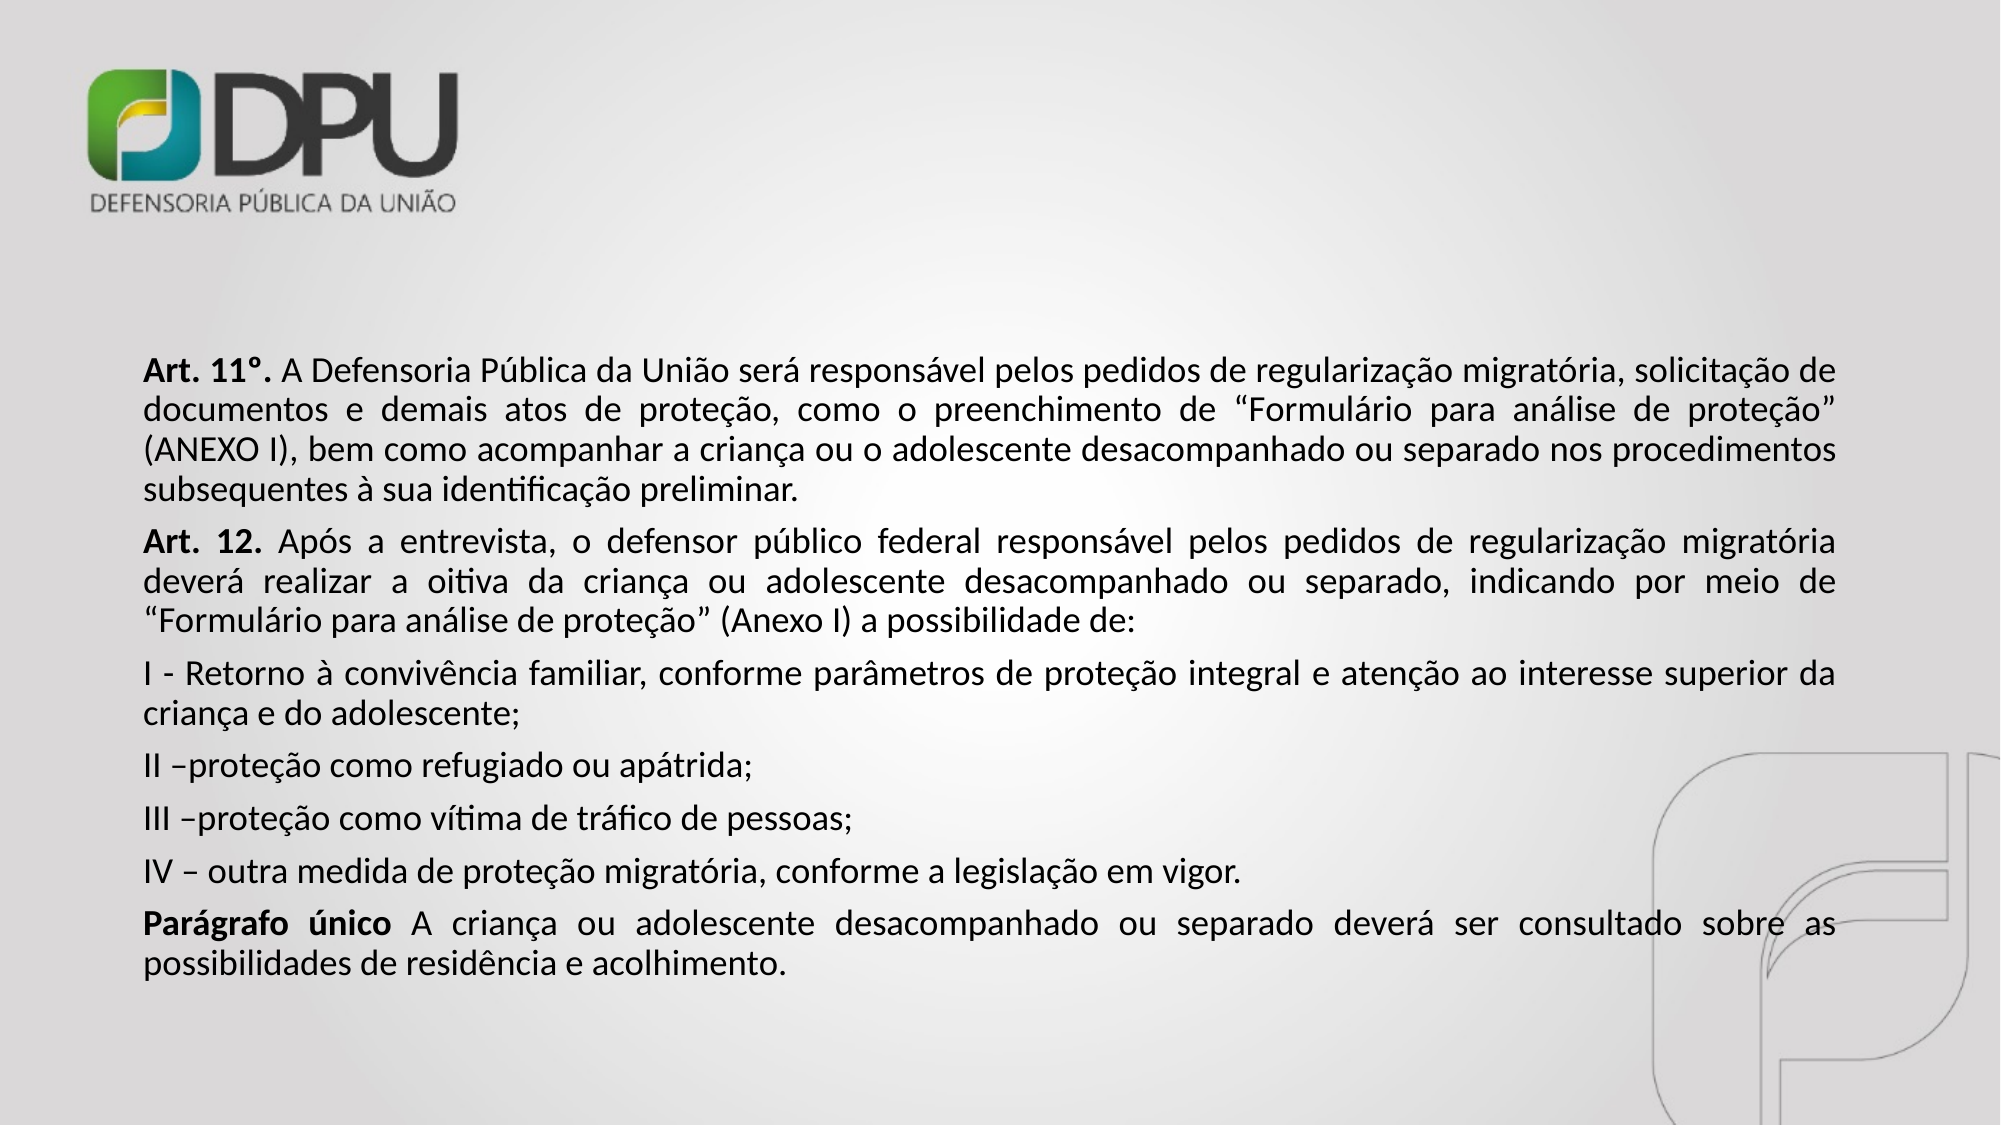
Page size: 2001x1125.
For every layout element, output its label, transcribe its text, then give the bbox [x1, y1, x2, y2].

picture [0, 0, 2001, 1125]
list Art. 11º. A Defensoria Pública da União será responsável pelos pedidos de regularização migratória, solicitação de documentos e demais atos de proteção, como o preenchimento de “Formulário para análise de proteção” (ANEXO I), bem como acompanhar a criança ou o adolescente desacompanhado ou separado nos procedimentos subsequentes à sua identificação preliminar. Art. 12. Após a entrevista, o defensor público federal responsável pelos pedidos de regularização migratória deverá realizar a oitiva da criança ou adolescente desacompanhado ou separado, indicando por meio de “Formulário para análise de proteção” (Anexo I) a possibilidade de: I - Retorno à convivência familiar, conforme parâmetros de proteção integral e atenção ao interesse superior da criança e do adolescente; II –proteção como refugiado ou apátrida; III –proteção como vítima de tráfico de pessoas; IV – outra medida de proteção migratória, conforme a legislação em vigor. Parágrafo único A criança ou adolescente desacompanhado ou separado deverá ser consultado sobre as possibilidades de residência e acolhimento. [128, 343, 1853, 999]
